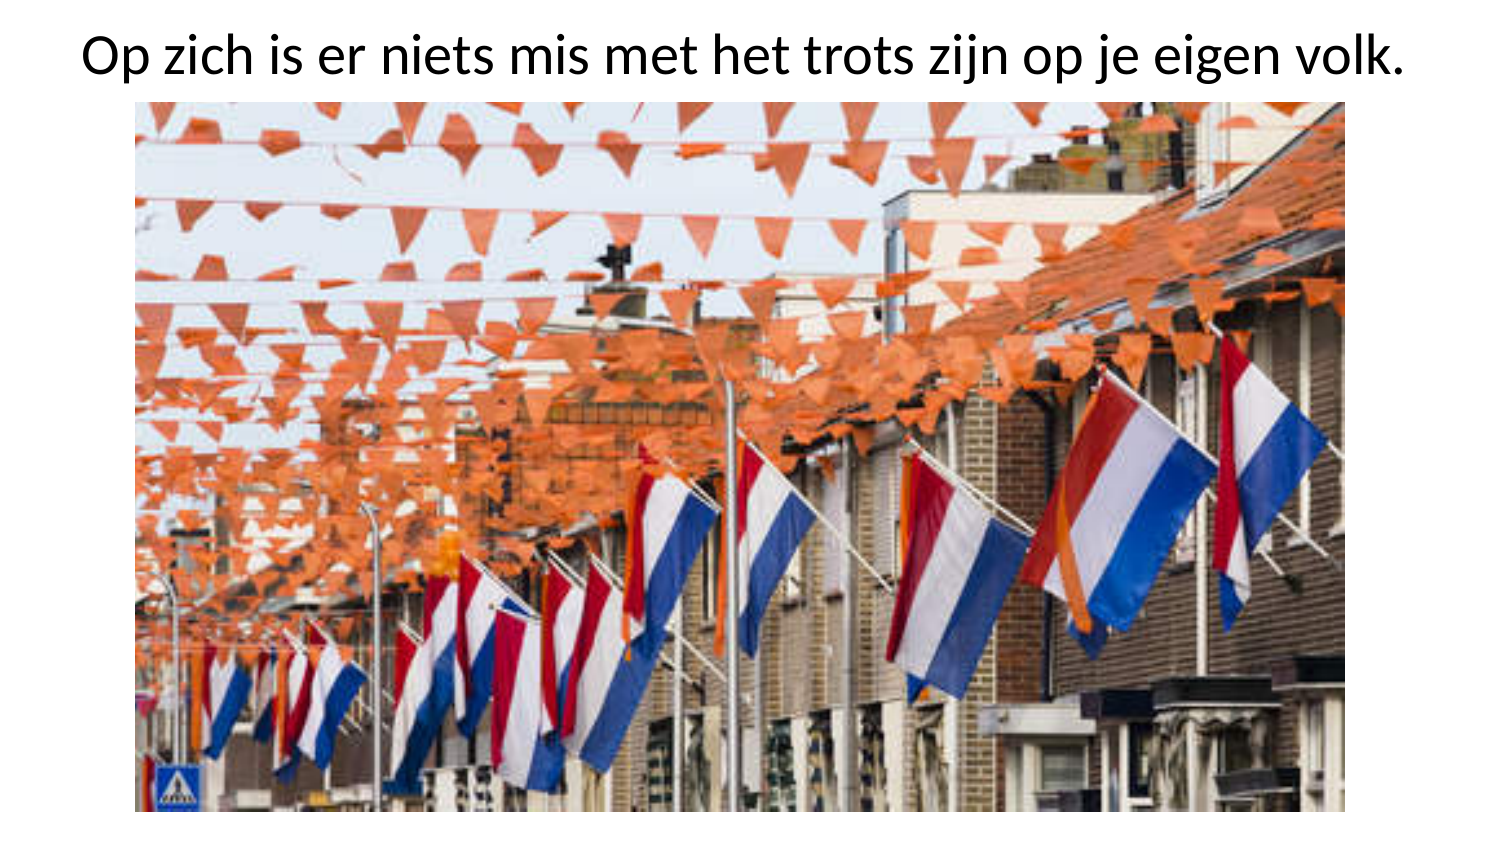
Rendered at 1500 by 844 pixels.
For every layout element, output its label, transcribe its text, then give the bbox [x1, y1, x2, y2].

picture [135, 102, 1346, 812]
title Op zich is er niets mis met het trots zijn op je eigen volk. [17, 0, 1471, 103]
